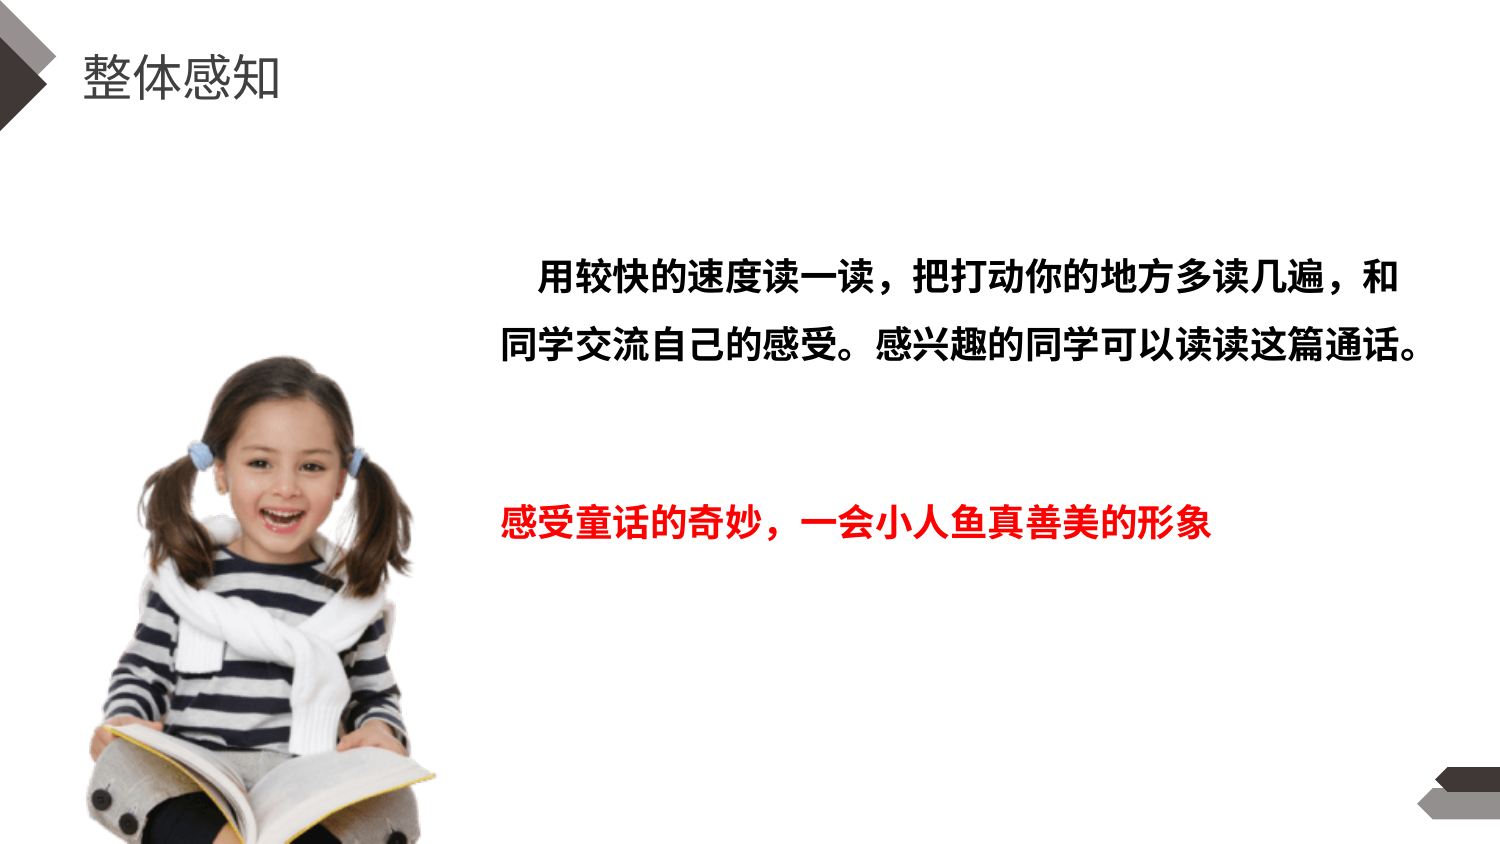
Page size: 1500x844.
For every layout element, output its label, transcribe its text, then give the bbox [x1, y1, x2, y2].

picture [71, 350, 444, 844]
text_box 整体感知 [71, 40, 579, 113]
text_box 感受童话的奇妙，一会小人鱼真善美的形象 [489, 480, 1343, 550]
text_box 用较快的速度读一读，把打动你的地方多读几遍，和同学交流自己的感受。感兴趣的同学可以读读这篇通话。 [488, 224, 1429, 372]
